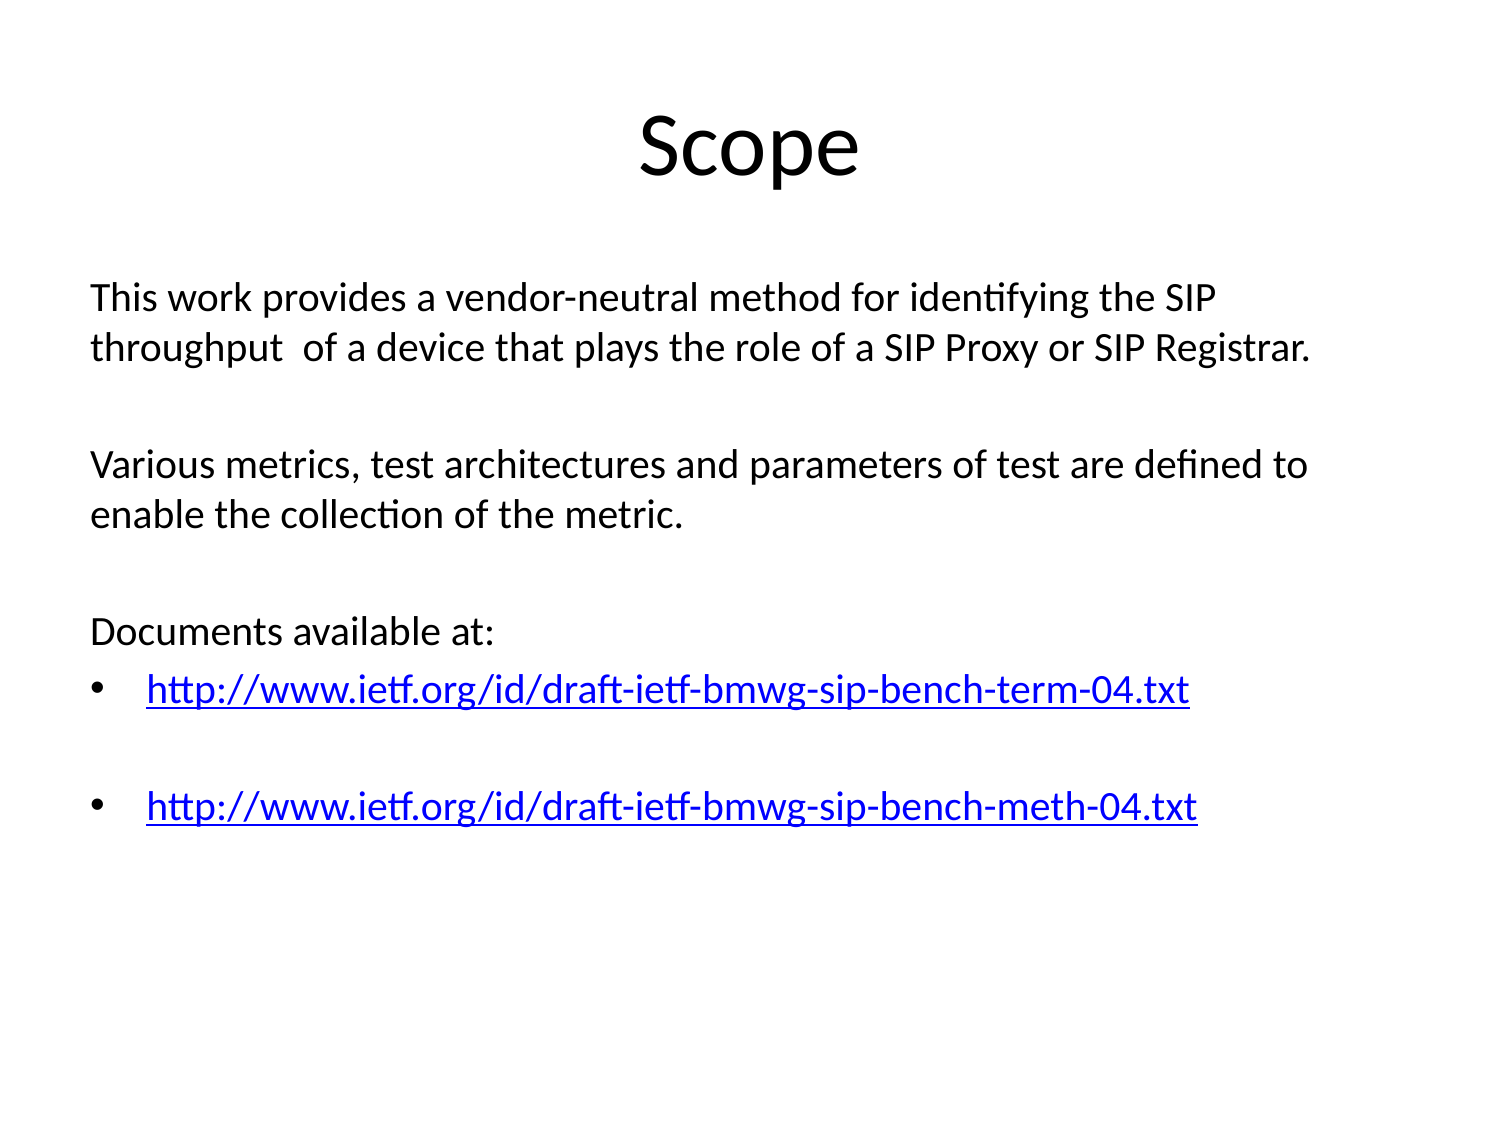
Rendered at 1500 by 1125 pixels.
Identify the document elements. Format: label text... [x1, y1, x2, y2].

list This work provides a vendor-neutral method for identifying the SIP throughput of a device that plays the role of a SIP Proxy or SIP Registrar. Various metrics, test architectures and parameters of test are defined to enable the collection of the metric. Documents available at: http://www.ietf.org/id/draft-ietf-bmwg-sip-bench-term-04.txt http://www.ietf.org/id/draft-ietf-bmwg-sip-bench-meth-04.txt [75, 262, 1425, 1005]
title Scope [75, 45, 1425, 233]
